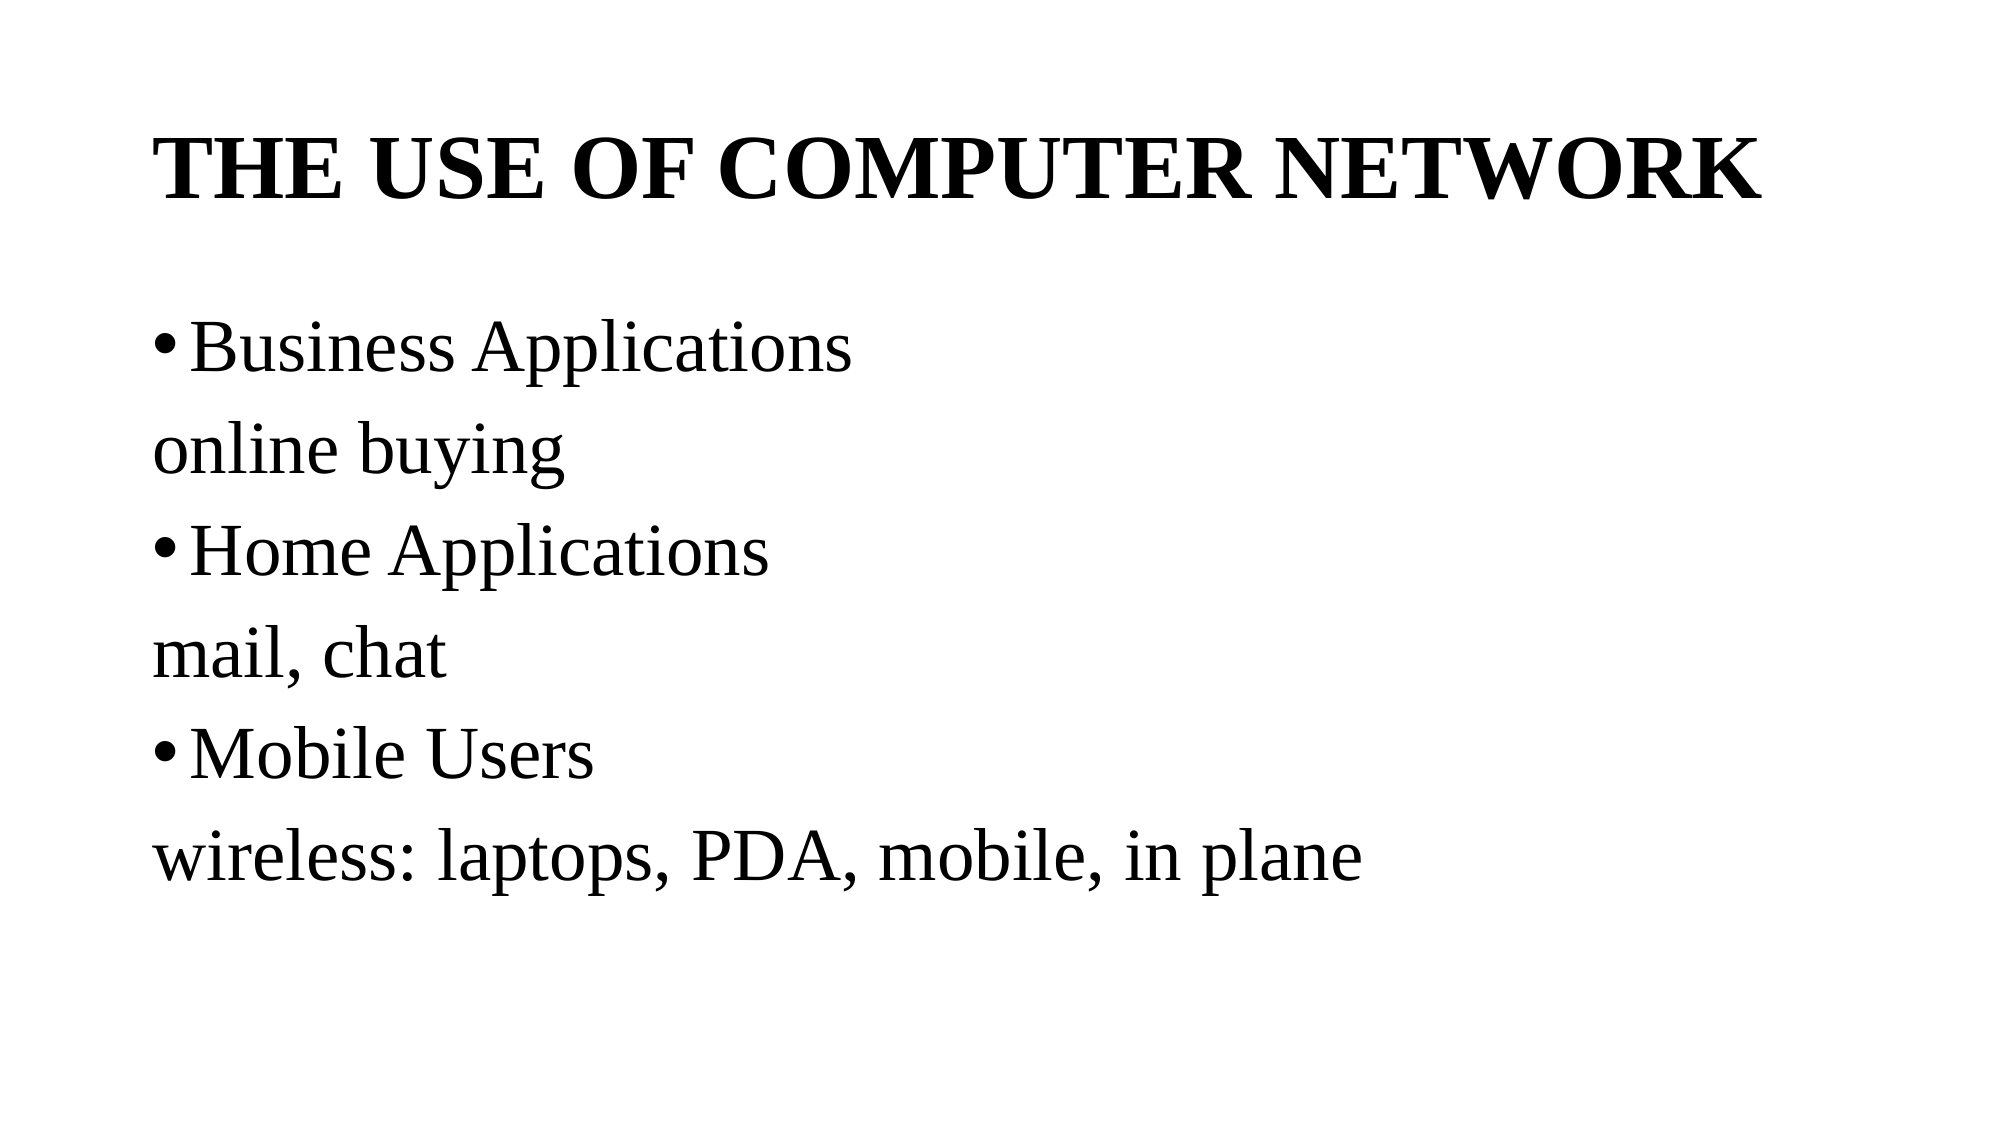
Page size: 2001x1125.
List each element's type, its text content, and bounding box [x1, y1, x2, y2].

list Business Applications online buying Home Applications mail, chat Mobile Users wireless: laptops, PDA, mobile, in plane [137, 299, 1863, 1014]
title THE USE OF COMPUTER NETWORK [137, 59, 1863, 278]
